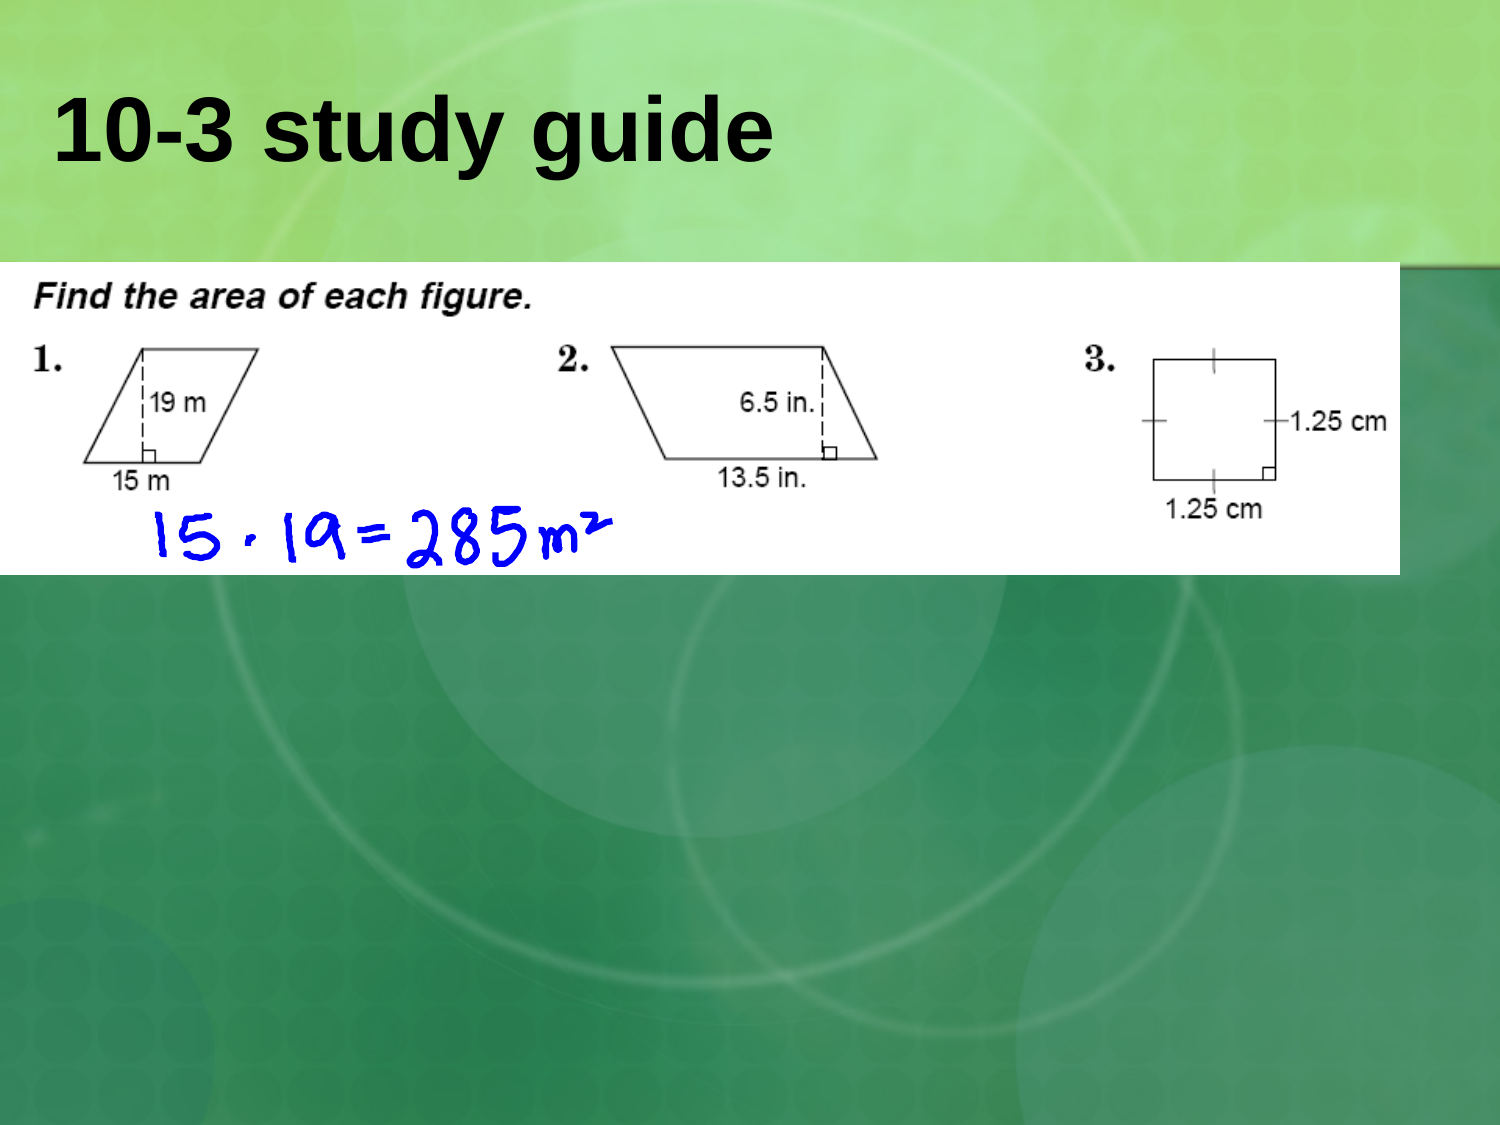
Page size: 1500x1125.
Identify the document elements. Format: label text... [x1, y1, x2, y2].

title 10-3 study guide [37, 24, 1463, 226]
picture [0, 0, 1500, 1125]
